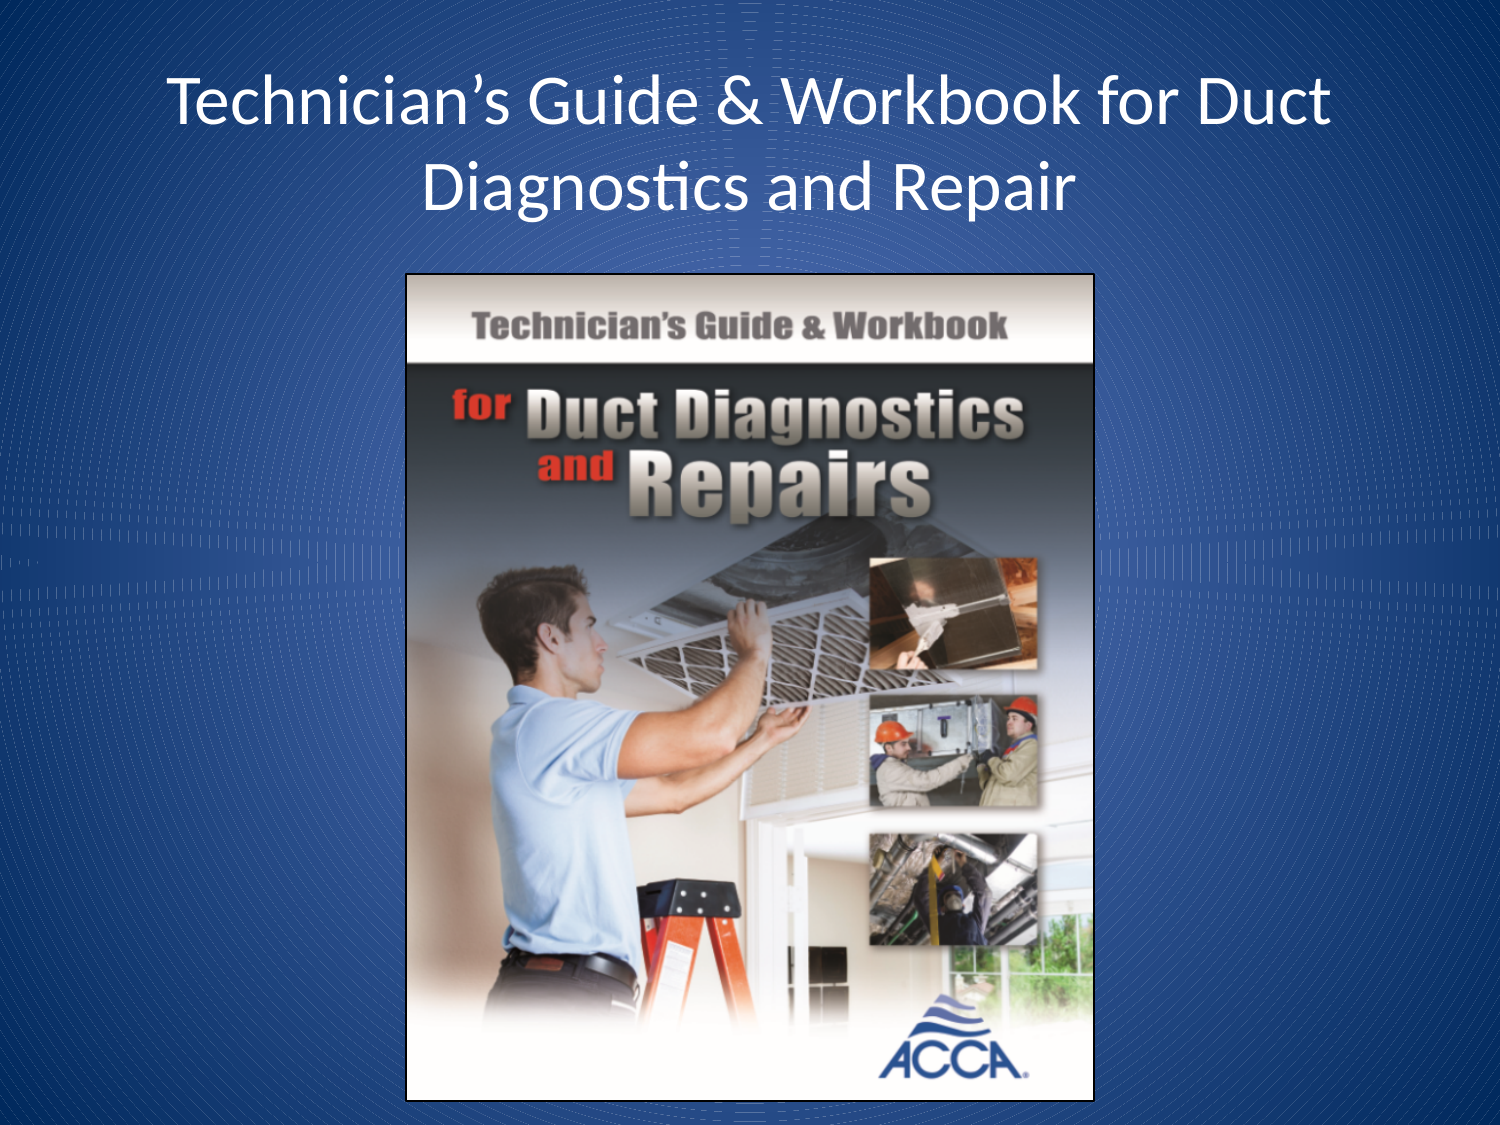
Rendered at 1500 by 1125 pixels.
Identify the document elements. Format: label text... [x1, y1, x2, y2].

picture [406, 274, 1094, 1101]
title Technician’s Guide & Workbook for Duct Diagnostics and Repair [75, 45, 1425, 233]
